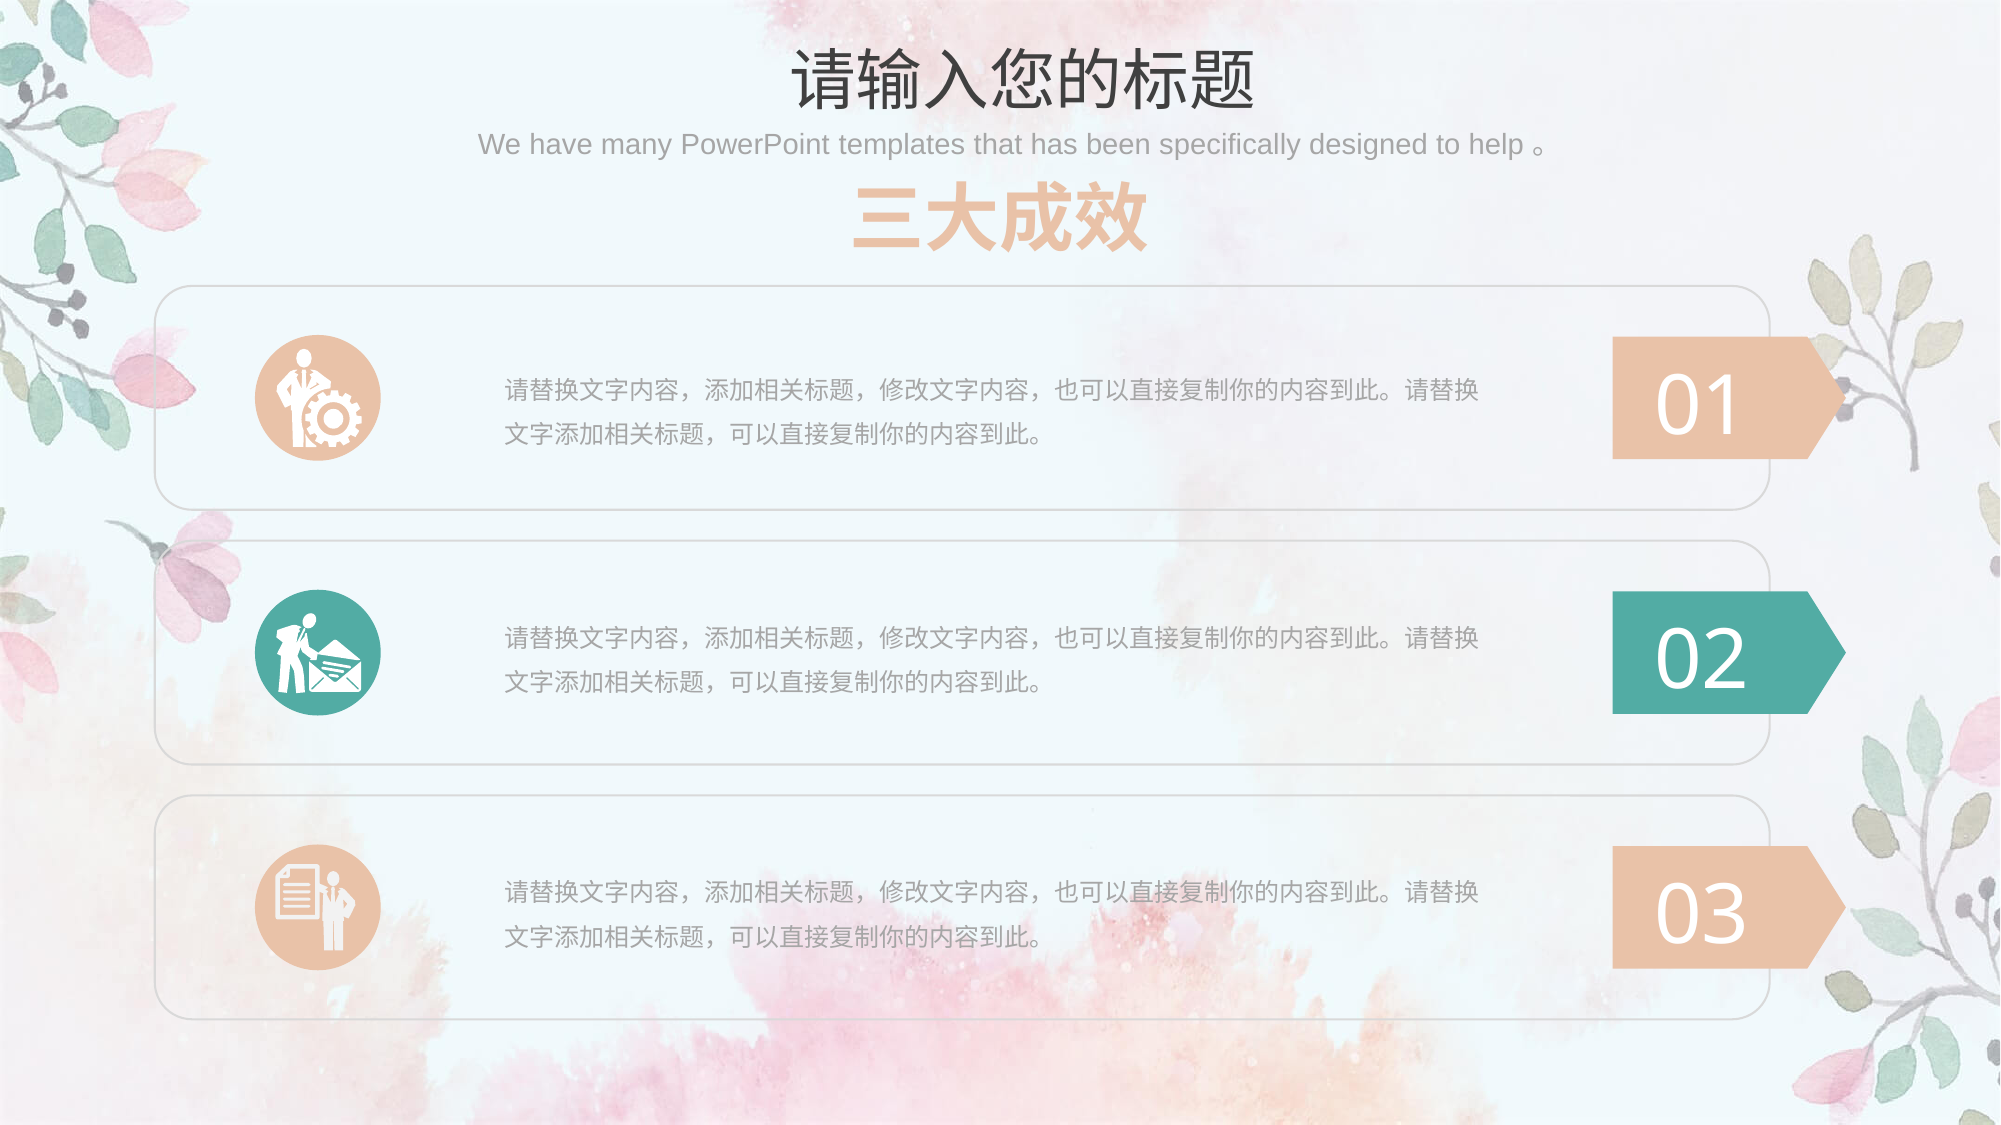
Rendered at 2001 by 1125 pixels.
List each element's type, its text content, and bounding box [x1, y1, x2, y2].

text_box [154, 540, 1846, 765]
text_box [154, 795, 1846, 1020]
picture [0, 0, 2001, 1125]
text_box 三大成效 [806, 170, 1192, 261]
text_box 请输入您的标题 [774, 30, 1272, 118]
text_box We have many PowerPoint templates that has been specifically designed to help。 [463, 118, 1583, 168]
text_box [154, 285, 1846, 510]
